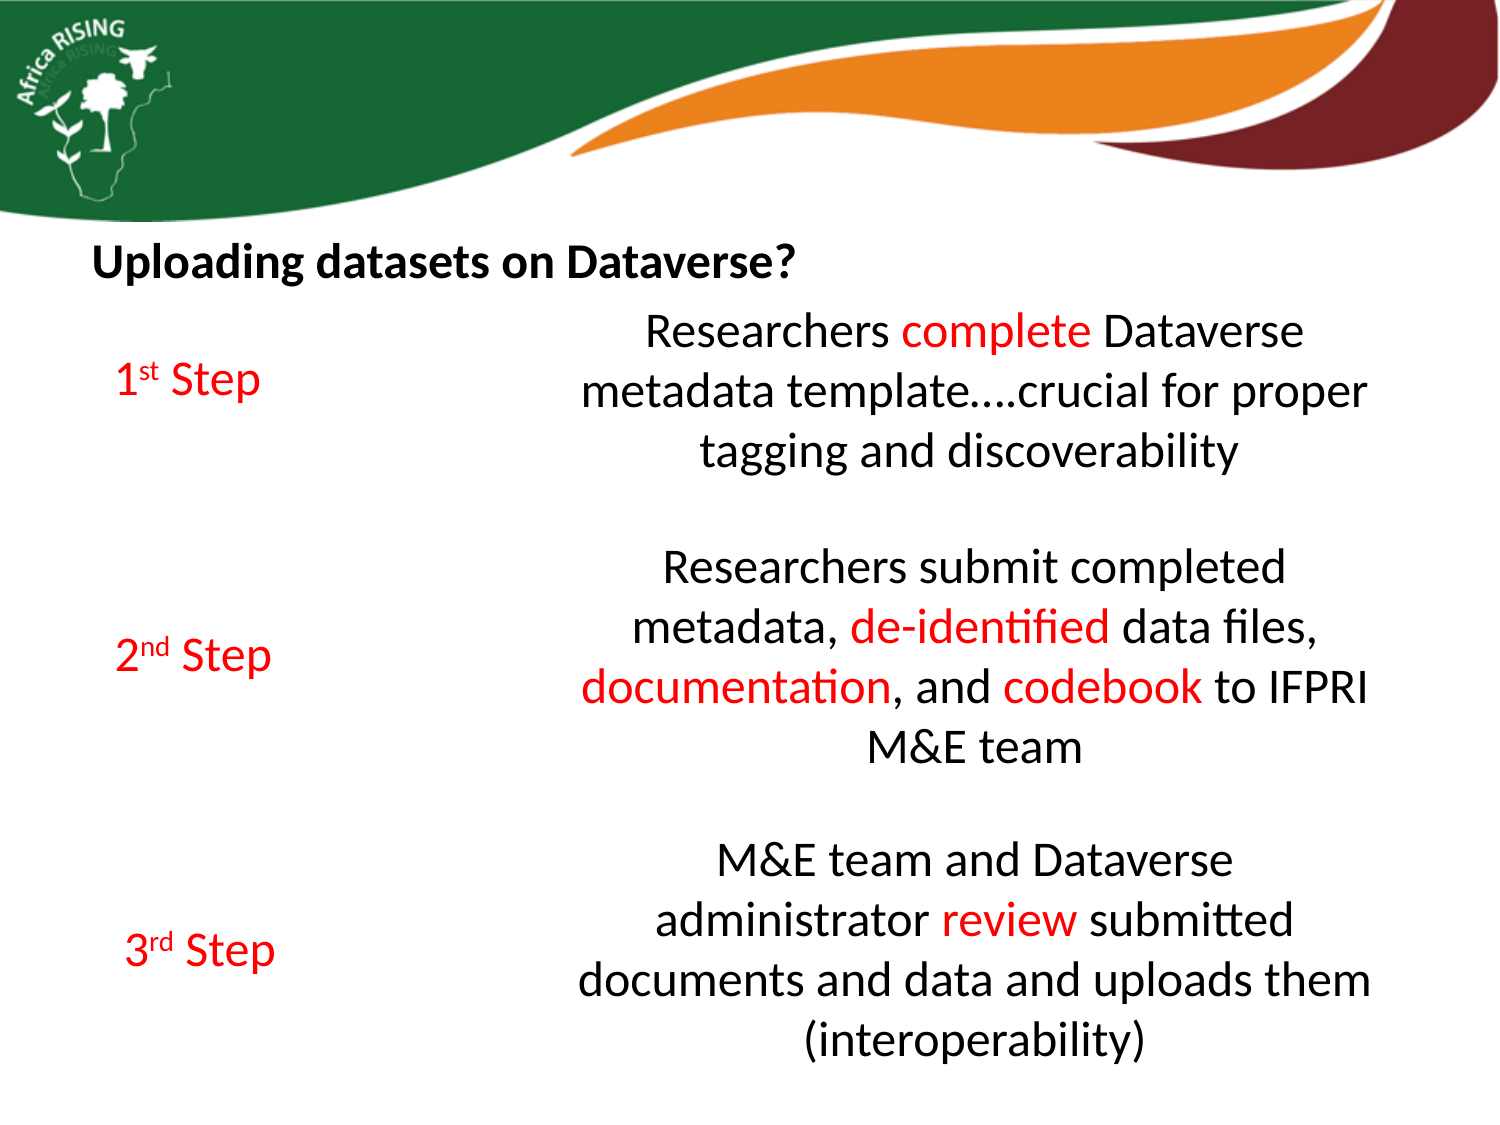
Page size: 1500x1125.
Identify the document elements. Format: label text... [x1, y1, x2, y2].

text_box 1st Step [35, 323, 339, 427]
text_box Uploading datasets on Dataverse? [76, 221, 1352, 297]
text_box Researchers submit completed metadata, de-identified data files, documentation, and codebook to IFPRI M&E team [560, 528, 1389, 778]
text_box Researchers complete Dataverse metadata template….crucial for proper tagging and discoverability [560, 301, 1389, 474]
picture [0, 0, 1499, 222]
text_box 3rd Step [48, 894, 352, 998]
text_box M&E team and Dataverse administrator review submitted documents and data and uploads them (interoperability) [560, 820, 1389, 1071]
text_box 2nd Step [98, 599, 402, 703]
